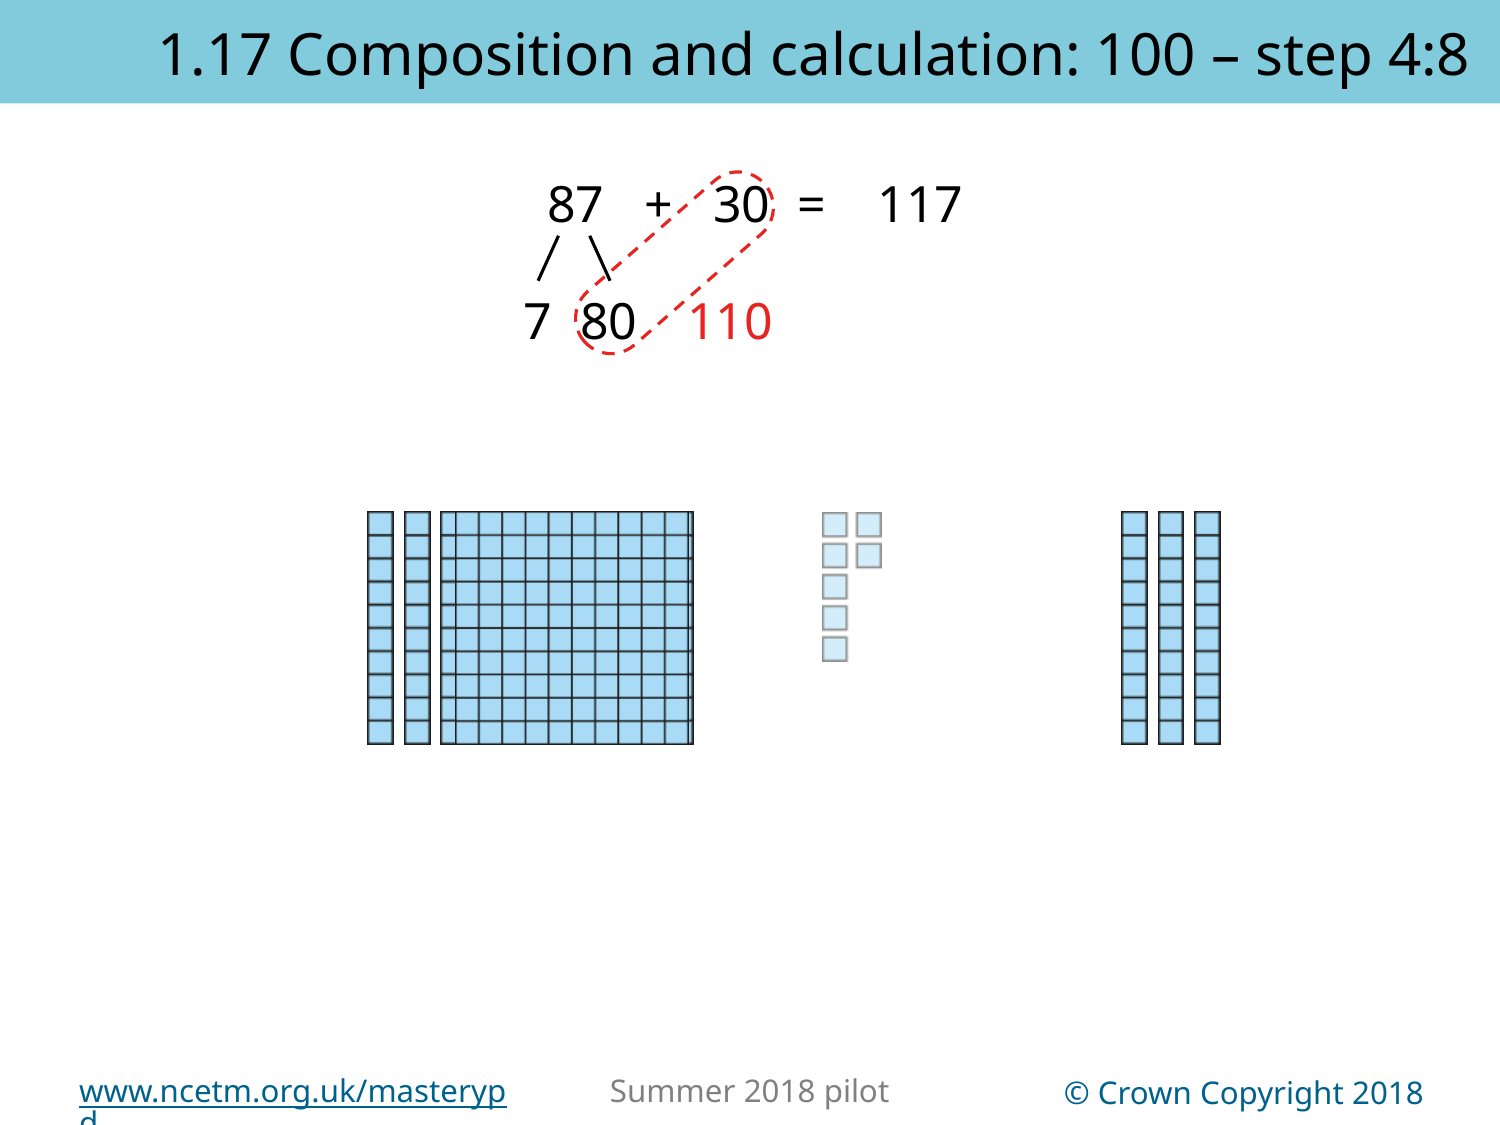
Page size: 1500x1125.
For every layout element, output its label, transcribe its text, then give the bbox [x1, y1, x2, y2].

picture [440, 511, 695, 746]
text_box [589, 235, 611, 281]
list 1.17 Composition and calculation: 100 – step 4:8 [0, 0, 1500, 104]
text_box 7 [508, 282, 565, 358]
text_box 110 [672, 282, 788, 358]
text_box 80 [565, 282, 653, 358]
text_box + [629, 164, 689, 240]
text_box = 117 [786, 164, 978, 240]
picture [1121, 511, 1148, 746]
text_box [816, 506, 894, 665]
picture [822, 512, 882, 662]
text_box 87 [532, 164, 620, 240]
picture [1157, 511, 1185, 746]
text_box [537, 235, 559, 281]
text_box 30 [698, 164, 786, 240]
text_box [575, 195, 755, 354]
picture [403, 511, 431, 746]
picture [367, 511, 394, 746]
picture [1194, 511, 1221, 746]
